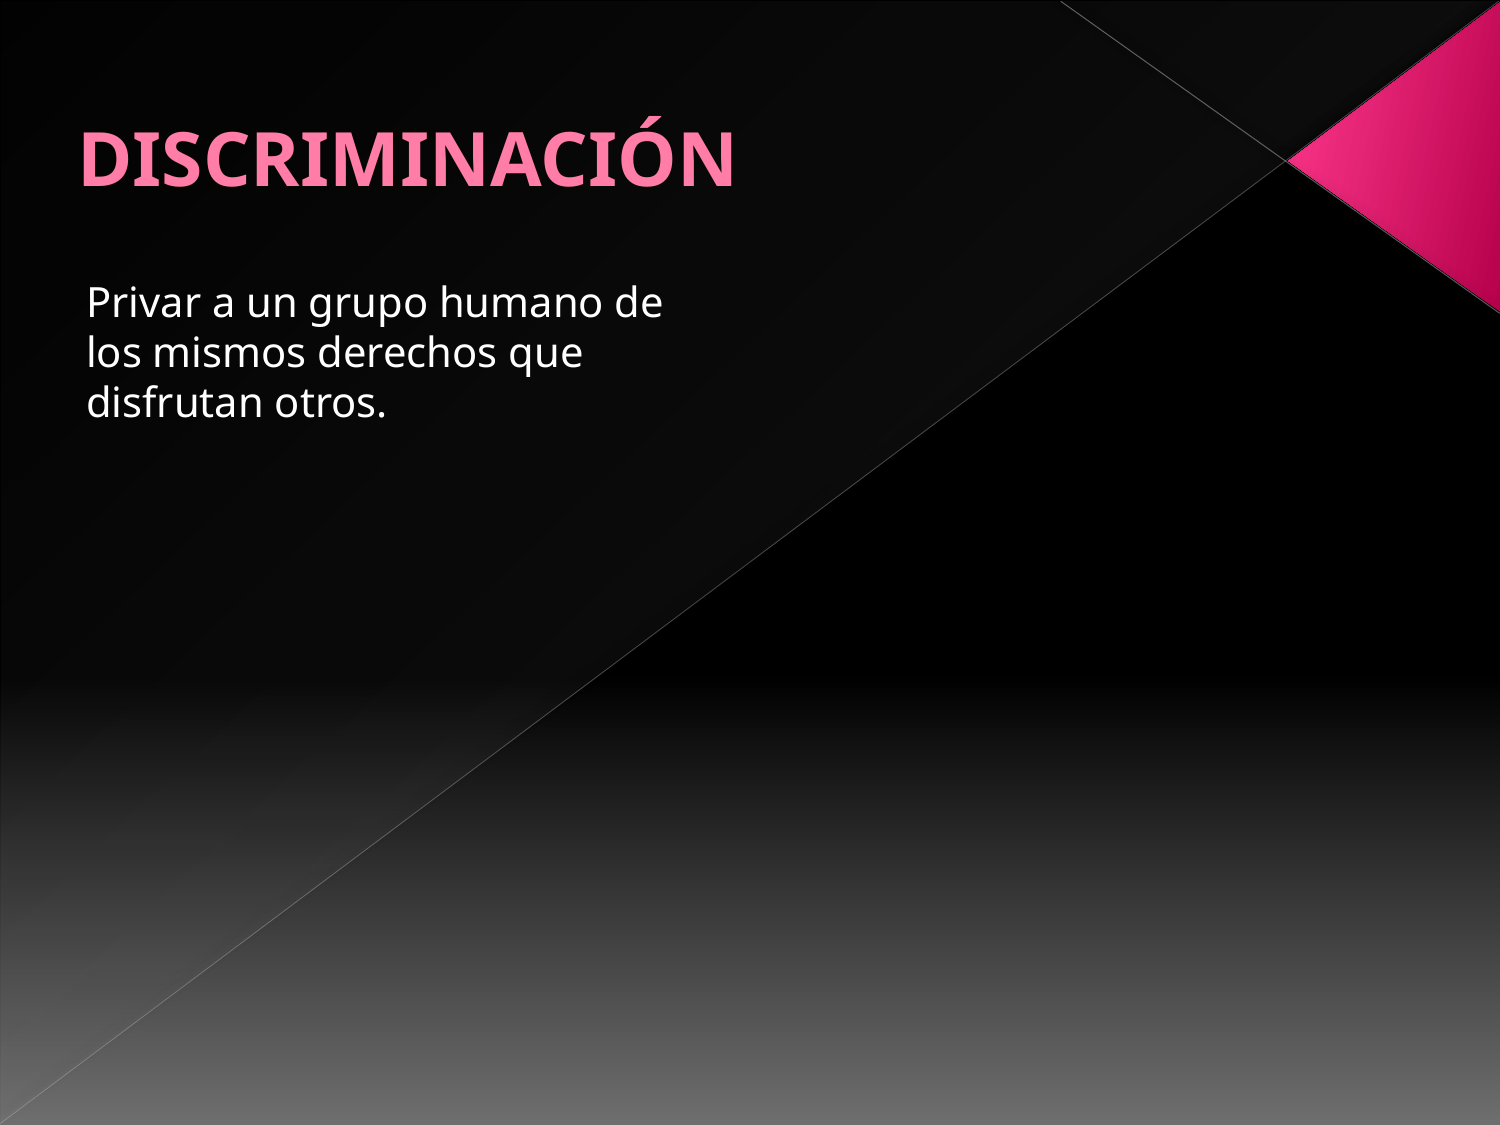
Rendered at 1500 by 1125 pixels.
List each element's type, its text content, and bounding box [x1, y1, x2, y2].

list Privar a un grupo humano de los mismos derechos que disfrutan otros. [62, 267, 700, 643]
title DISCRIMINACIÓN [62, 44, 1250, 268]
